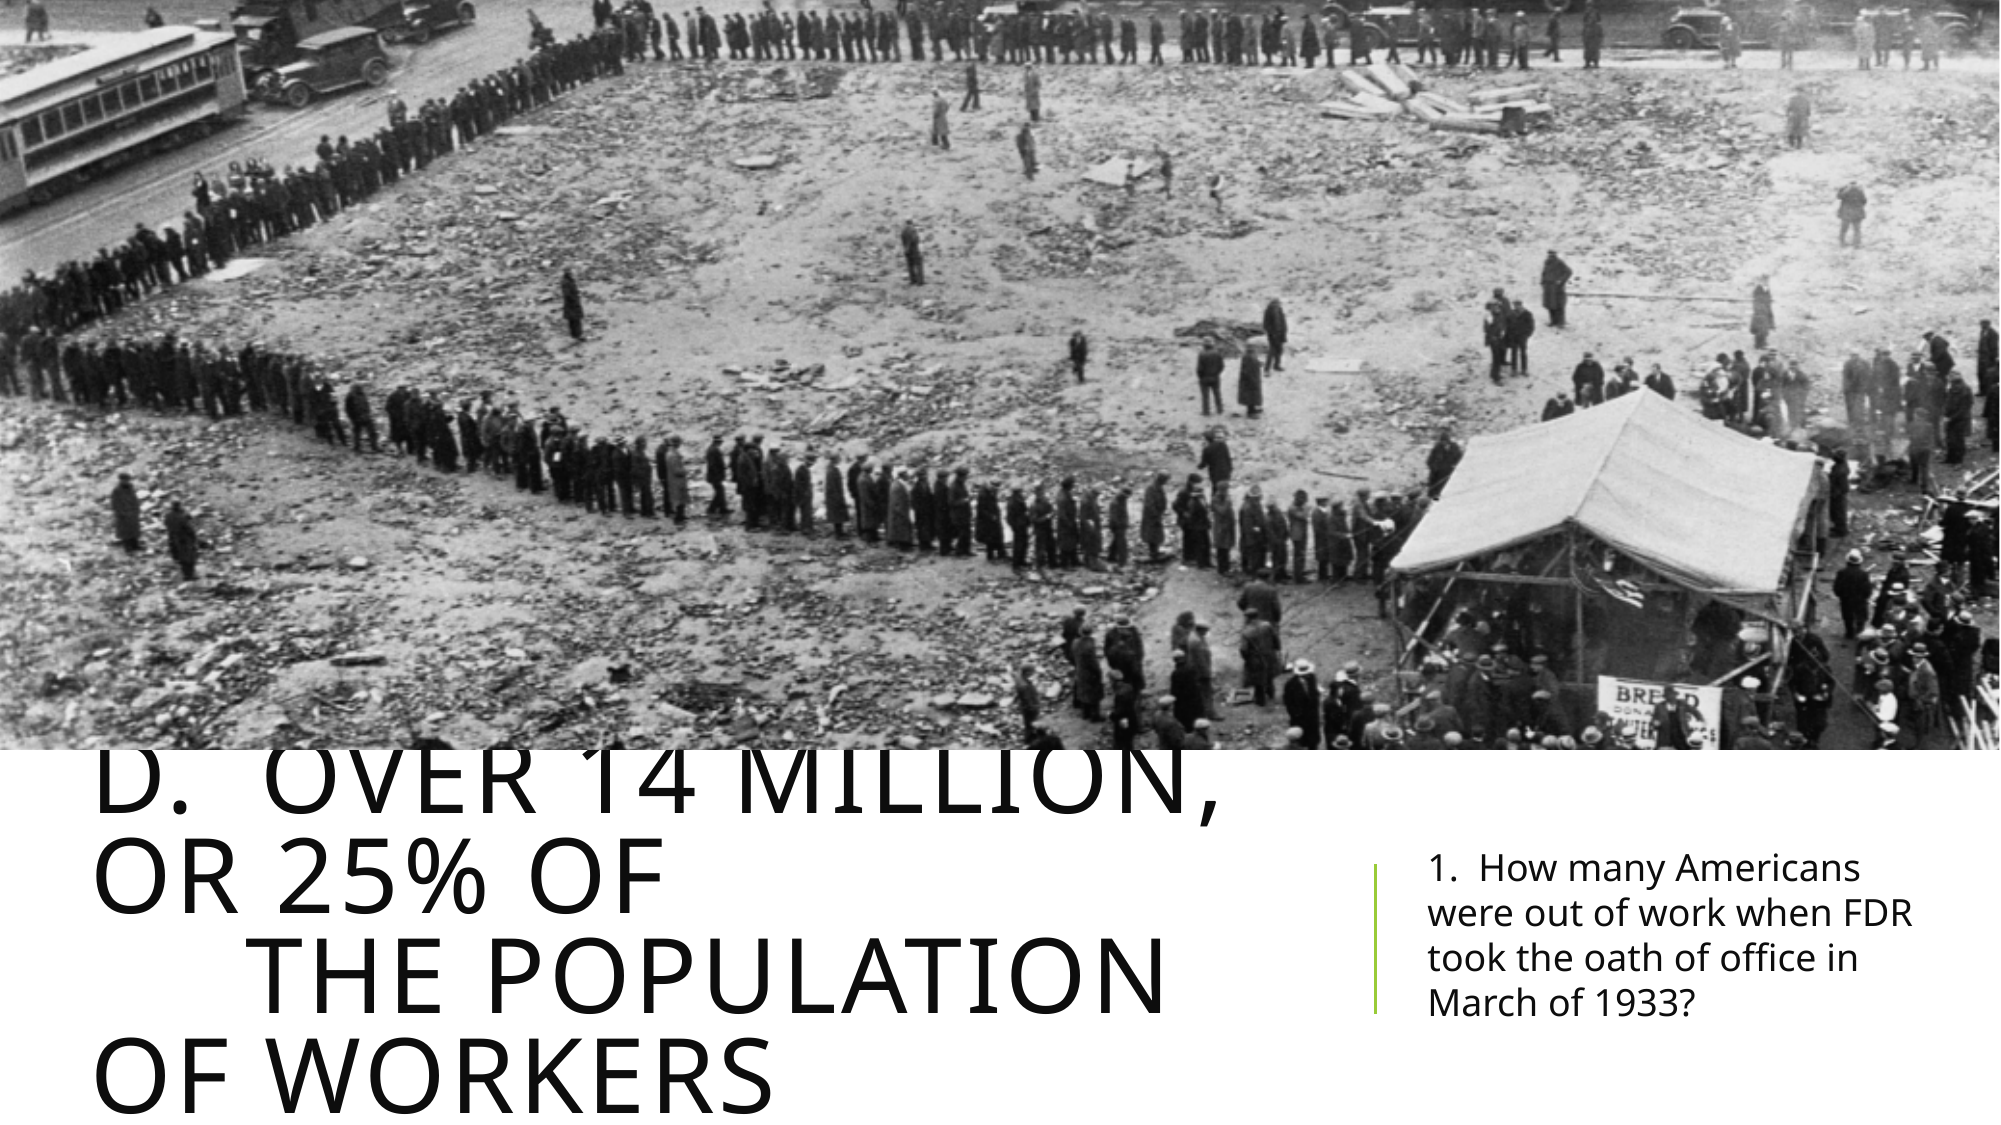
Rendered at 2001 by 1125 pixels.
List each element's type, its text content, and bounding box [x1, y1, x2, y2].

title D. Over 14 Million, or 25% of the population of Workers [75, 813, 1350, 1054]
picture [0, 0, 2000, 751]
list 1. How many Americans were out of work when FDR took the oath of office in March of 1933? [1412, 813, 1938, 1054]
